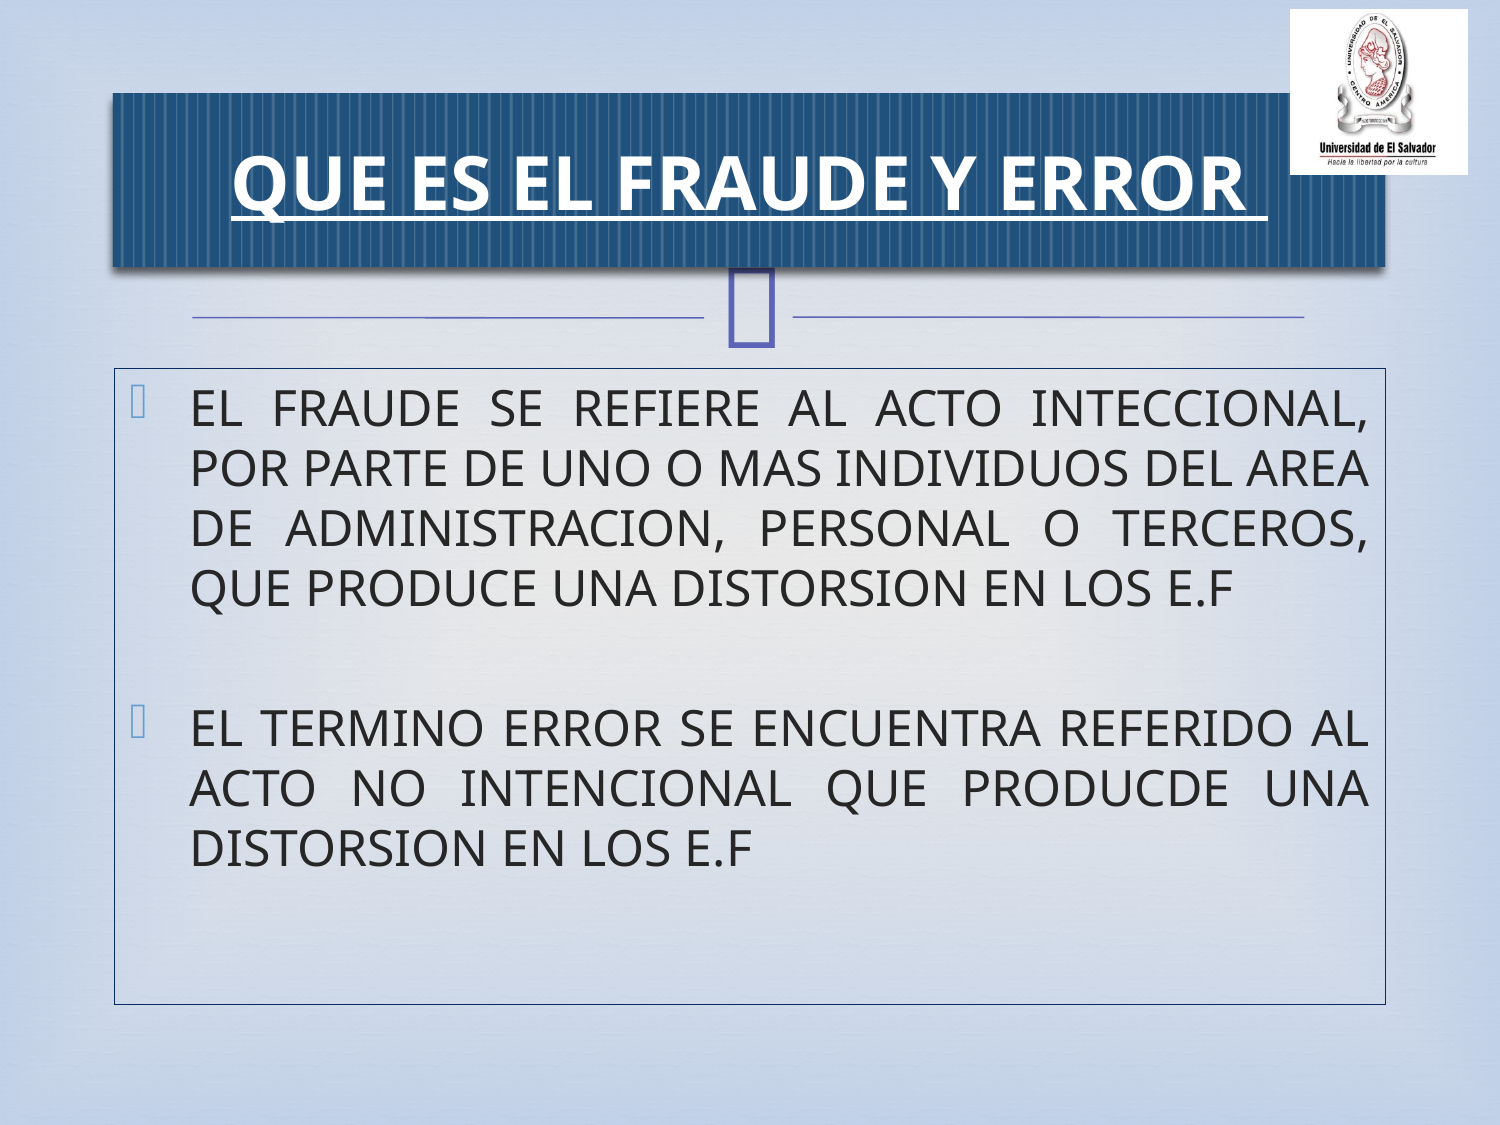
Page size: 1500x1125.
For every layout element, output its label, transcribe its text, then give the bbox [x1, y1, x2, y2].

title QUE ES EL FRAUDE Y ERROR [112, 93, 1386, 267]
picture [1290, 8, 1468, 175]
list EL FRAUDE SE REFIERE AL ACTO INTECCIONAL, POR PARTE DE UNO O MAS INDIVIDUOS DEL AREA DE ADMINISTRACION, PERSONAL O TERCEROS, QUE PRODUCE UNA DISTORSION EN LOS E.F EL TERMINO ERROR SE ENCUENTRA REFERIDO AL ACTO NO INTENCIONAL QUE PRODUCDE UNA DISTORSION EN LOS E.F [114, 368, 1386, 1005]
